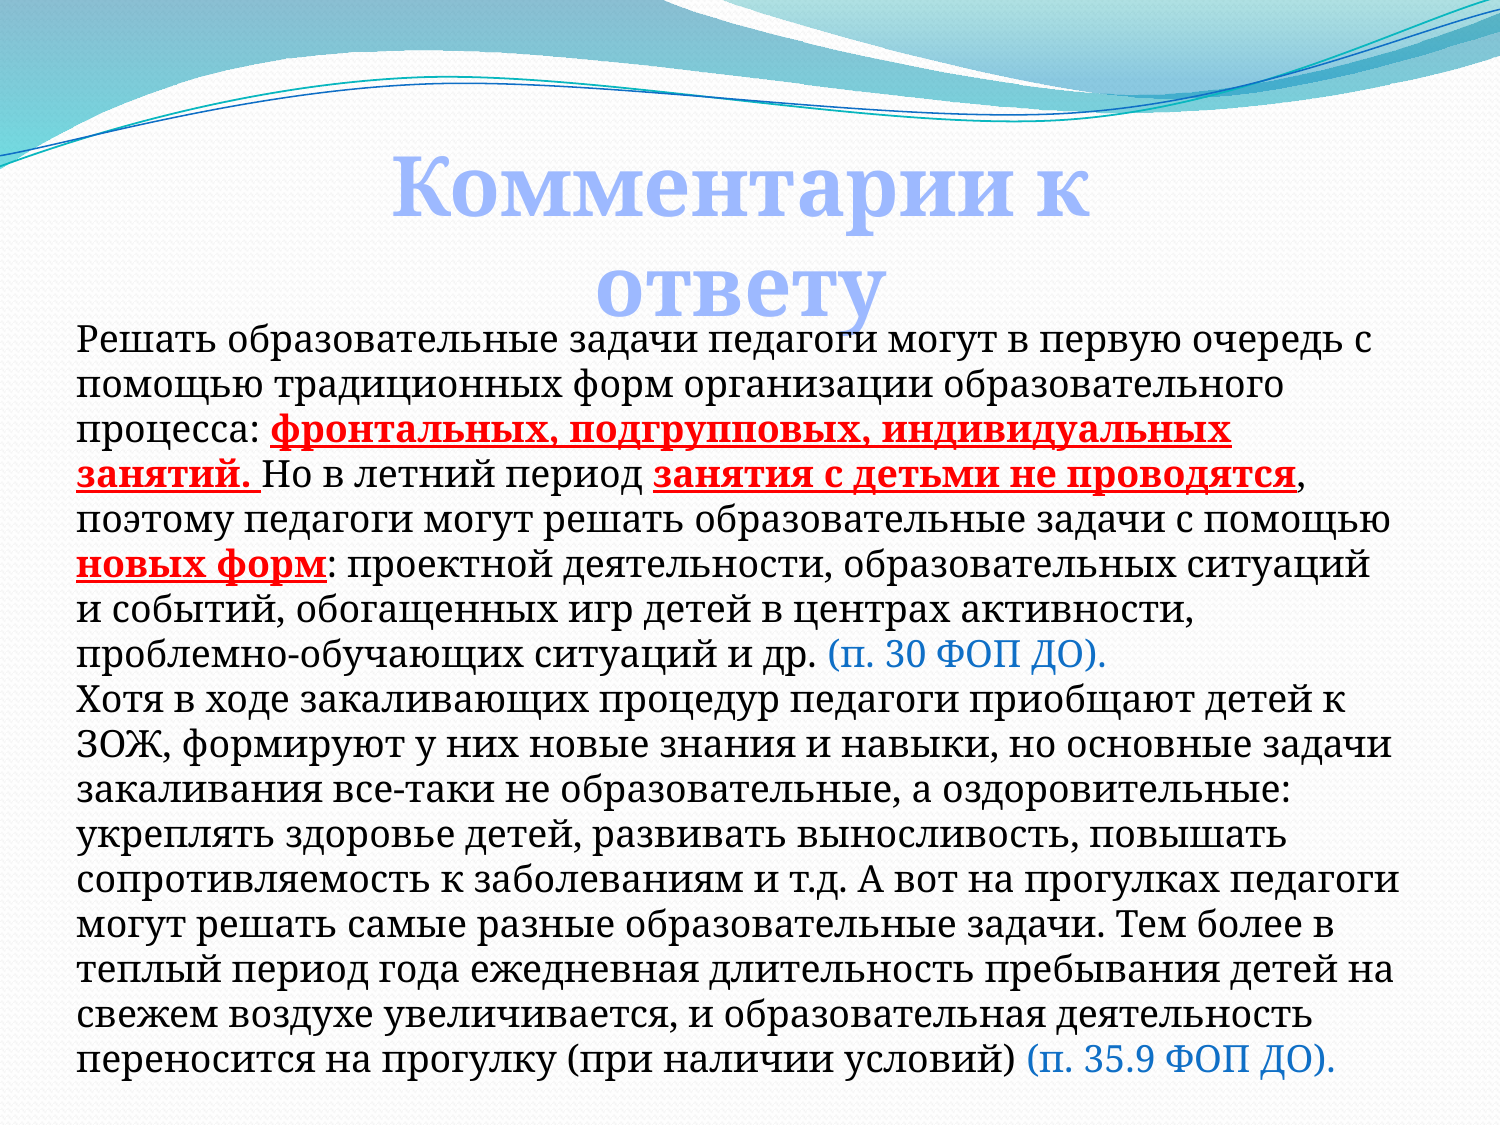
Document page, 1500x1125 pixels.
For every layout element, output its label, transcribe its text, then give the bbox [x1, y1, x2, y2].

text_box Комментарии к ответу [246, 125, 1235, 307]
text_box Решать образовательные задачи педагоги могут в первую очередь с помощью традиционных форм организации образовательного процесса: фронтальных, подгрупповых, индивидуальных занятий. Но в летний период занятия с детьми не проводятся, поэтому педагоги могут решать образовательные задачи с помощью новых форм: проектной деятельности, образовательных ситуаций и событий, обогащенных игр детей в центрах активности, проблемно-обучающих ситуаций и др. (п. 30 ФОП ДО). Хотя в ходе закаливающих процедур педагоги приобщают детей к ЗОЖ, формируют у них новые знания и навыки, но основные задачи закаливания все-таки не образовательные, а оздоровительные: укреплять здоровье детей, развивать выносливость, повышать сопротивляемость к заболеваниям и т.д. А вот на прогулках педагоги могут решать самые разные образовательные задачи. Тем более в теплый период года ежедневная длительность пребывания детей на свежем воздухе увеличивается, и образовательная деятельность переносится на прогулку (при наличии условий) (п. 35.9 ФОП ДО). [61, 307, 1420, 1087]
